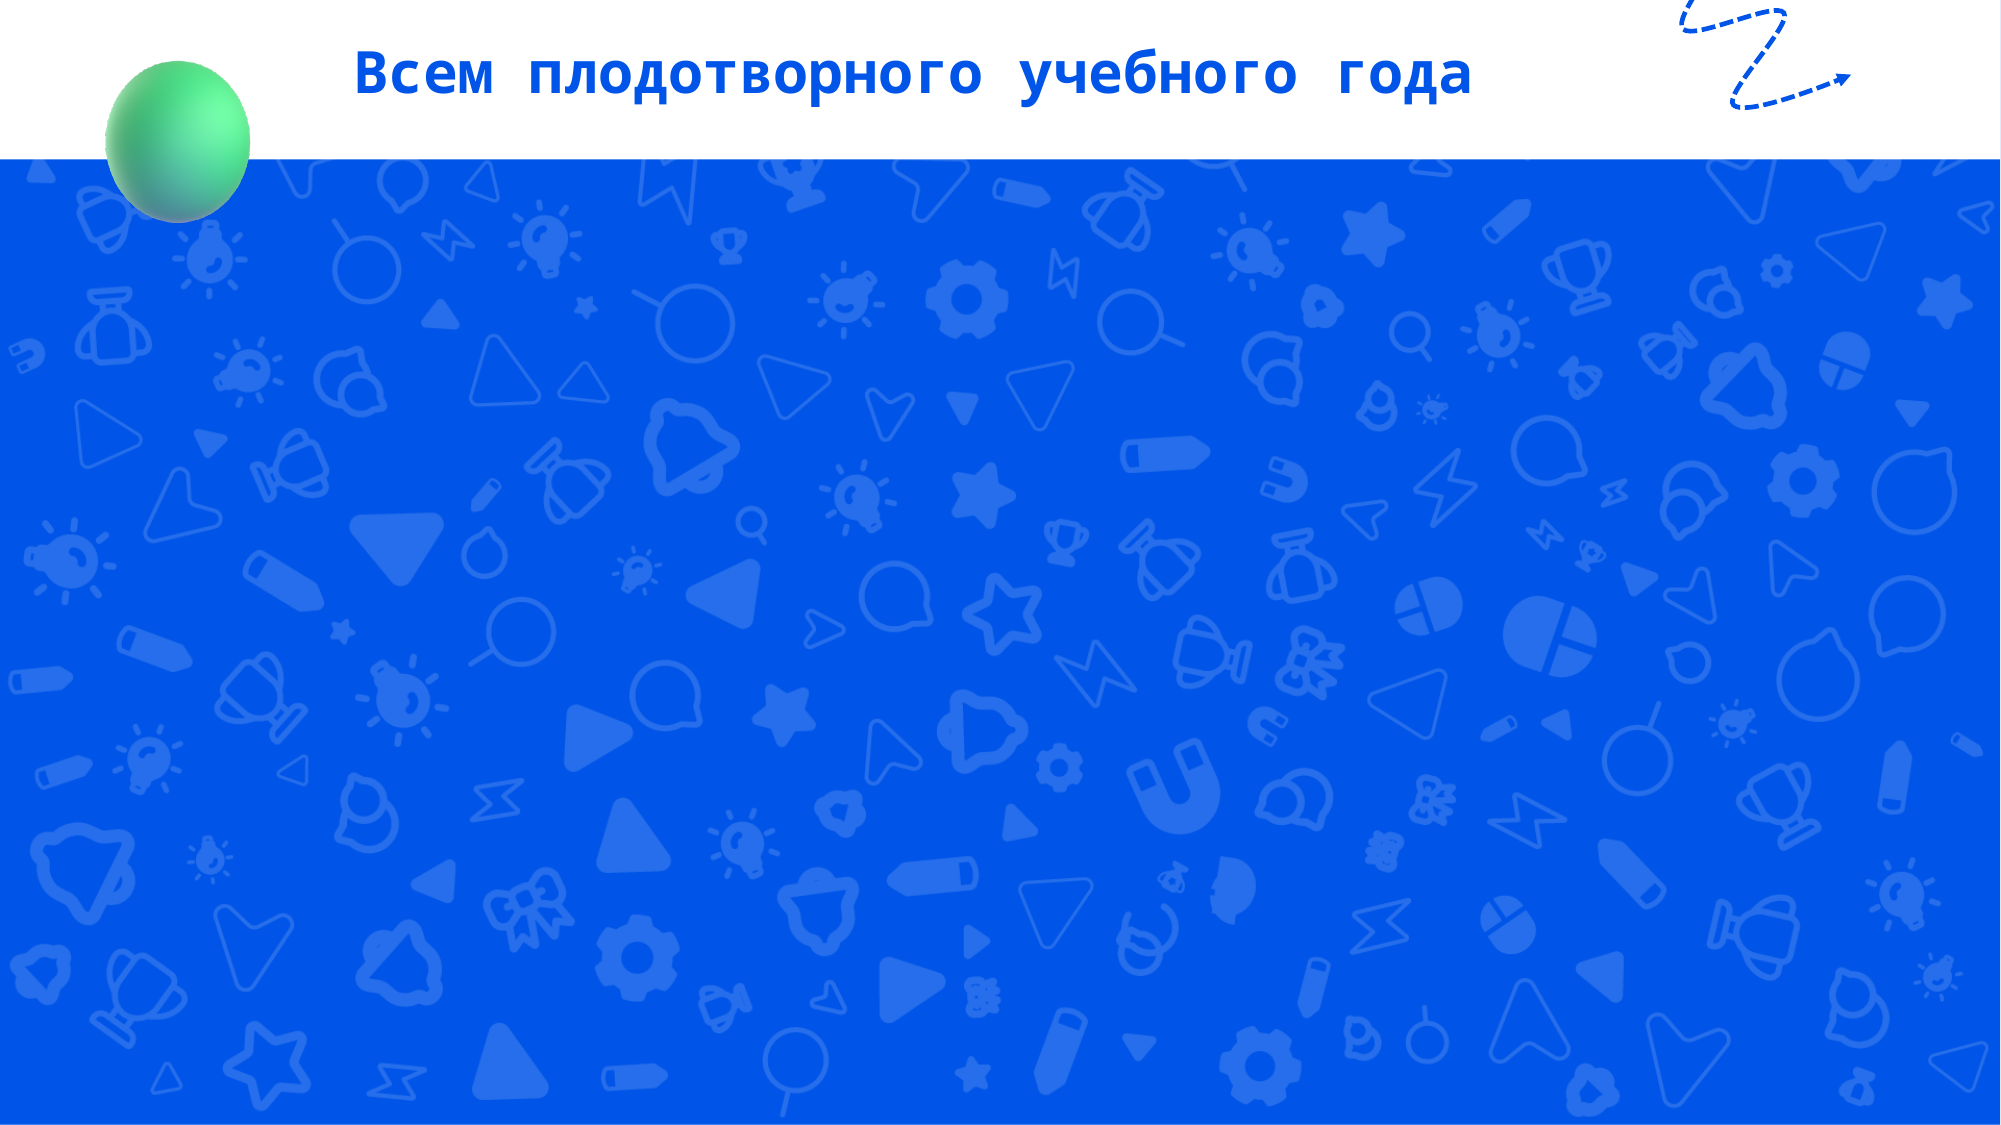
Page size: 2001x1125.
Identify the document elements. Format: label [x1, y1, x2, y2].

picture [0, 0, 2001, 1125]
text_box [0, 0, 2000, 160]
